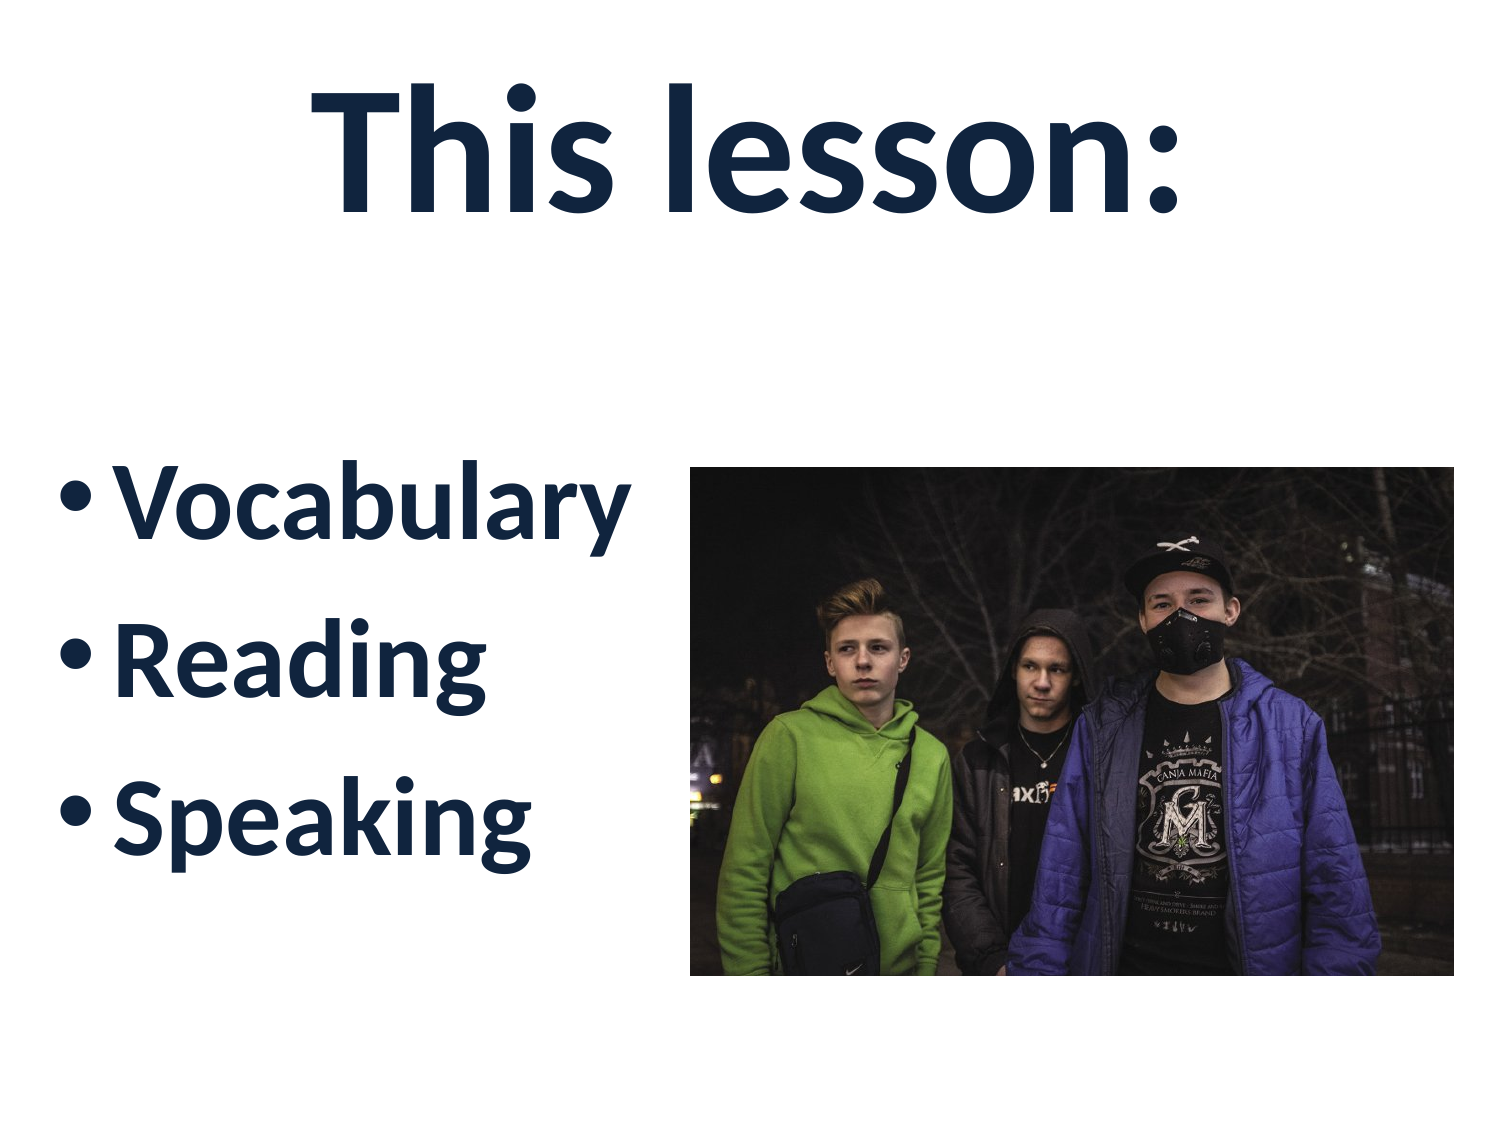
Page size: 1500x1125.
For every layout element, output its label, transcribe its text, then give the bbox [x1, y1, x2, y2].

title This lesson: [75, 45, 1425, 233]
picture [690, 467, 1454, 977]
list Vocabulary Reading Speaking [41, 262, 1465, 1083]
